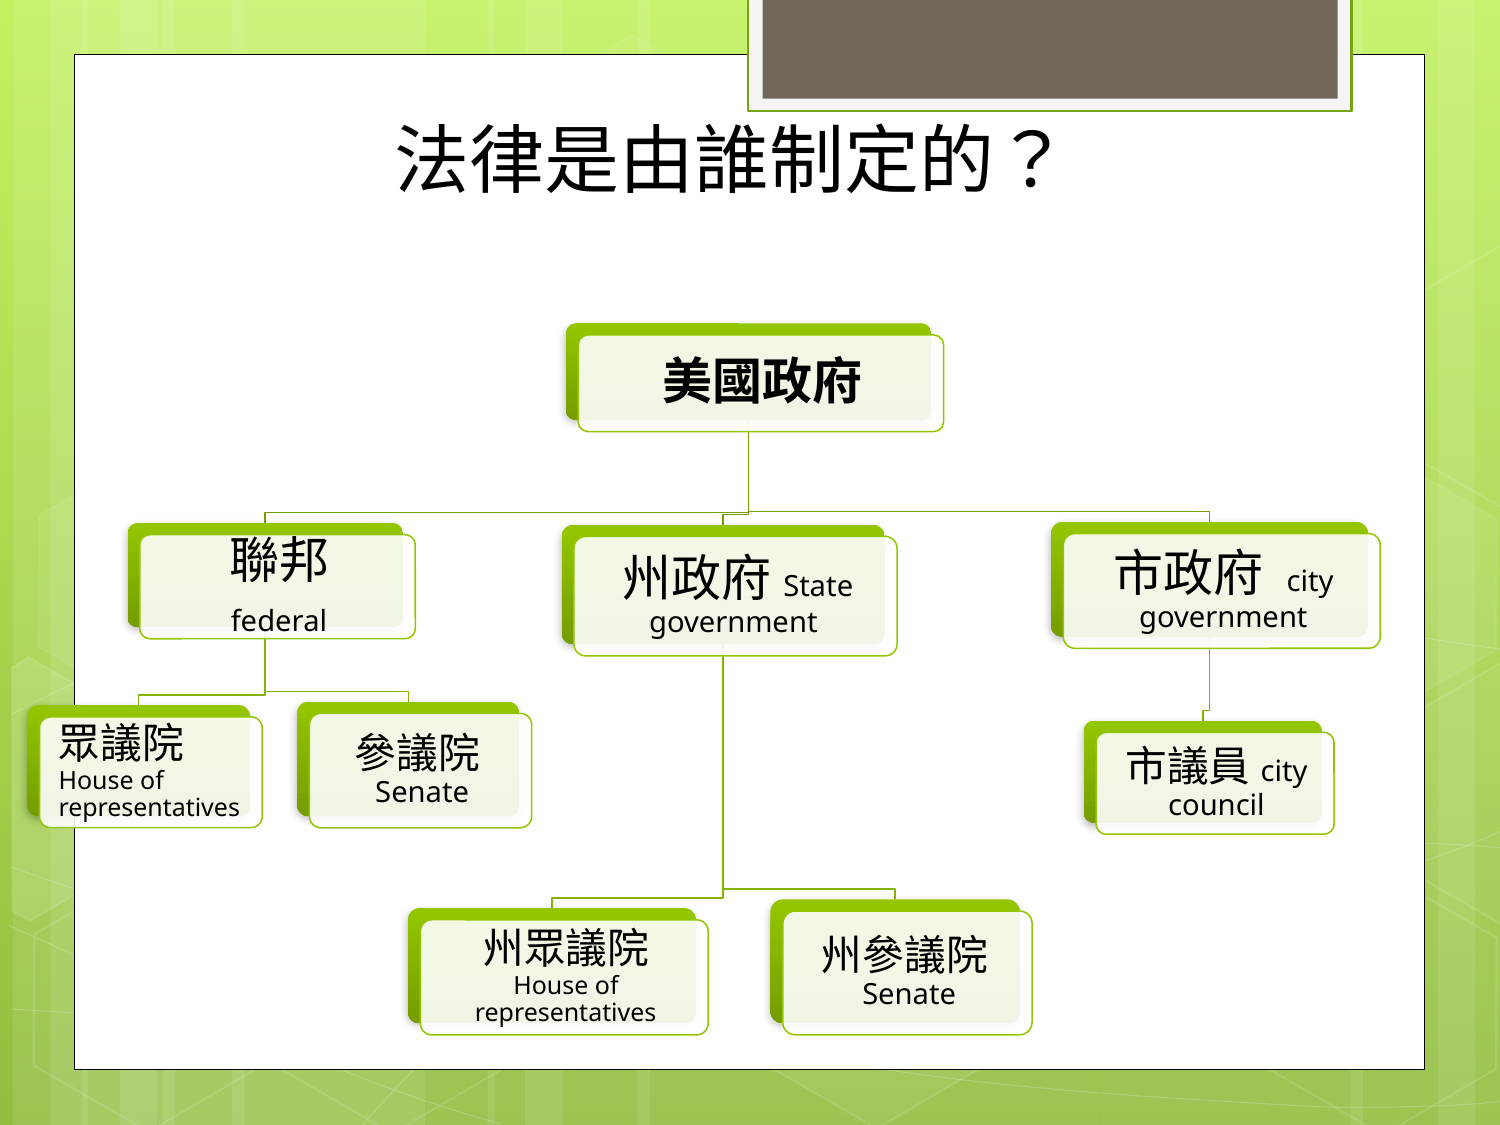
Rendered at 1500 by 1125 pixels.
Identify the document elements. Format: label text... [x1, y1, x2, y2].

text_box 法律是由誰制定的？ [148, 105, 1315, 210]
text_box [39, 252, 1411, 1051]
